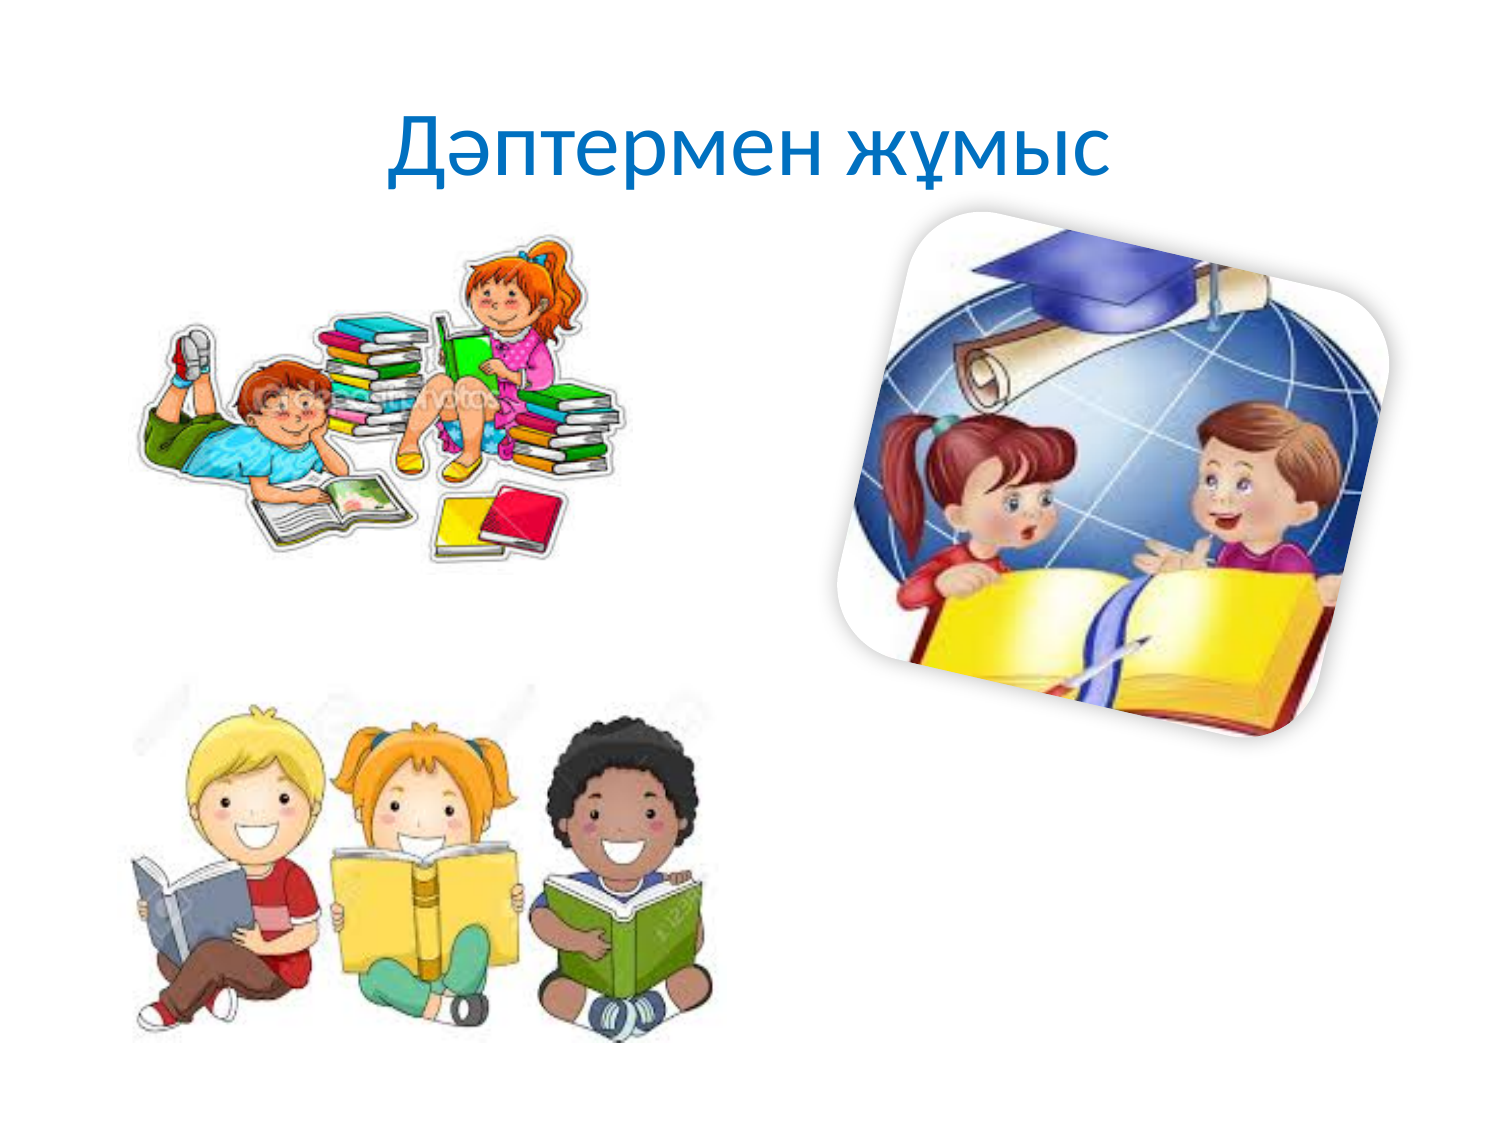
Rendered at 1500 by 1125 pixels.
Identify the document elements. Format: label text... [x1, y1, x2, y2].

title Дәптермен жұмыс [75, 45, 1425, 233]
picture [837, 211, 1390, 738]
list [128, 222, 634, 575]
picture [116, 667, 727, 1044]
